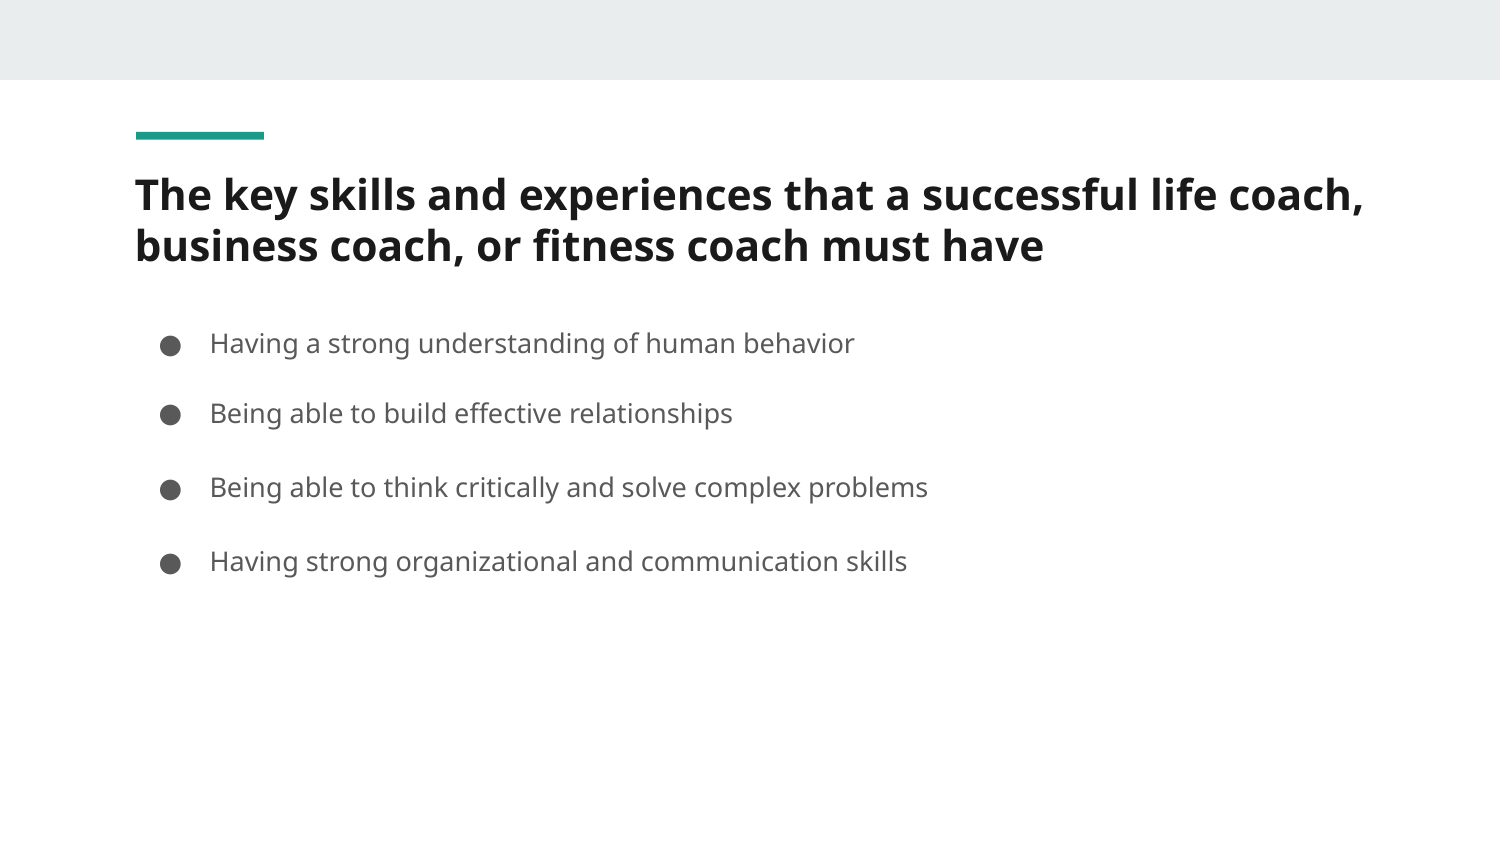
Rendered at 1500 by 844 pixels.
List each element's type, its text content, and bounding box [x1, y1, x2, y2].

title The key skills and experiences that a successful life coach, business coach, or fitness coach must have [119, 152, 1381, 241]
list Having a strong understanding of human behavior Being able to build effective relationships Being able to think critically and solve complex problems Having strong organizational and communication skills [119, 306, 1381, 780]
